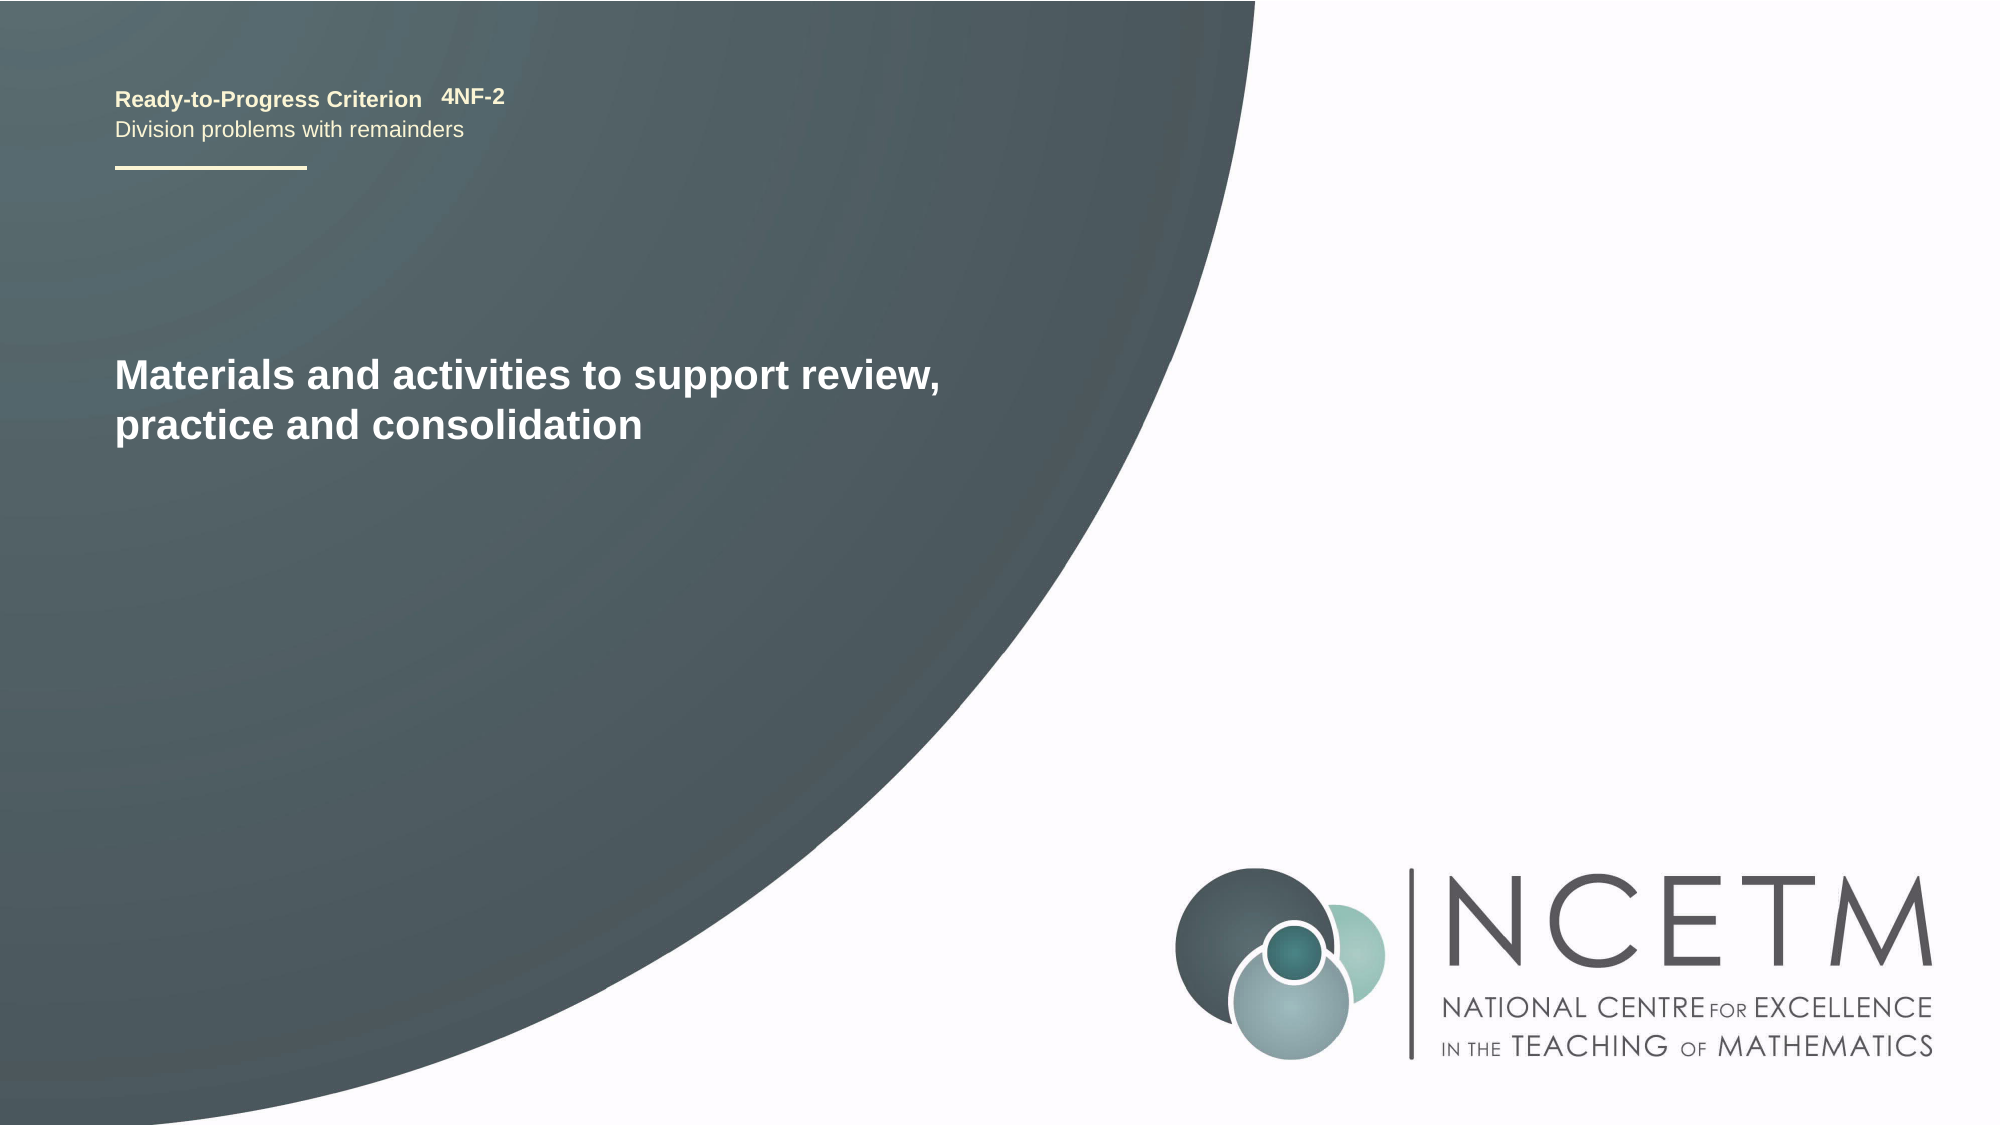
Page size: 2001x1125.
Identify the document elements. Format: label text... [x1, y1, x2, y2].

list Division problems with remainders [99, 109, 1121, 160]
list 4NF-2 [426, 77, 622, 127]
picture [0, 1, 2001, 1125]
